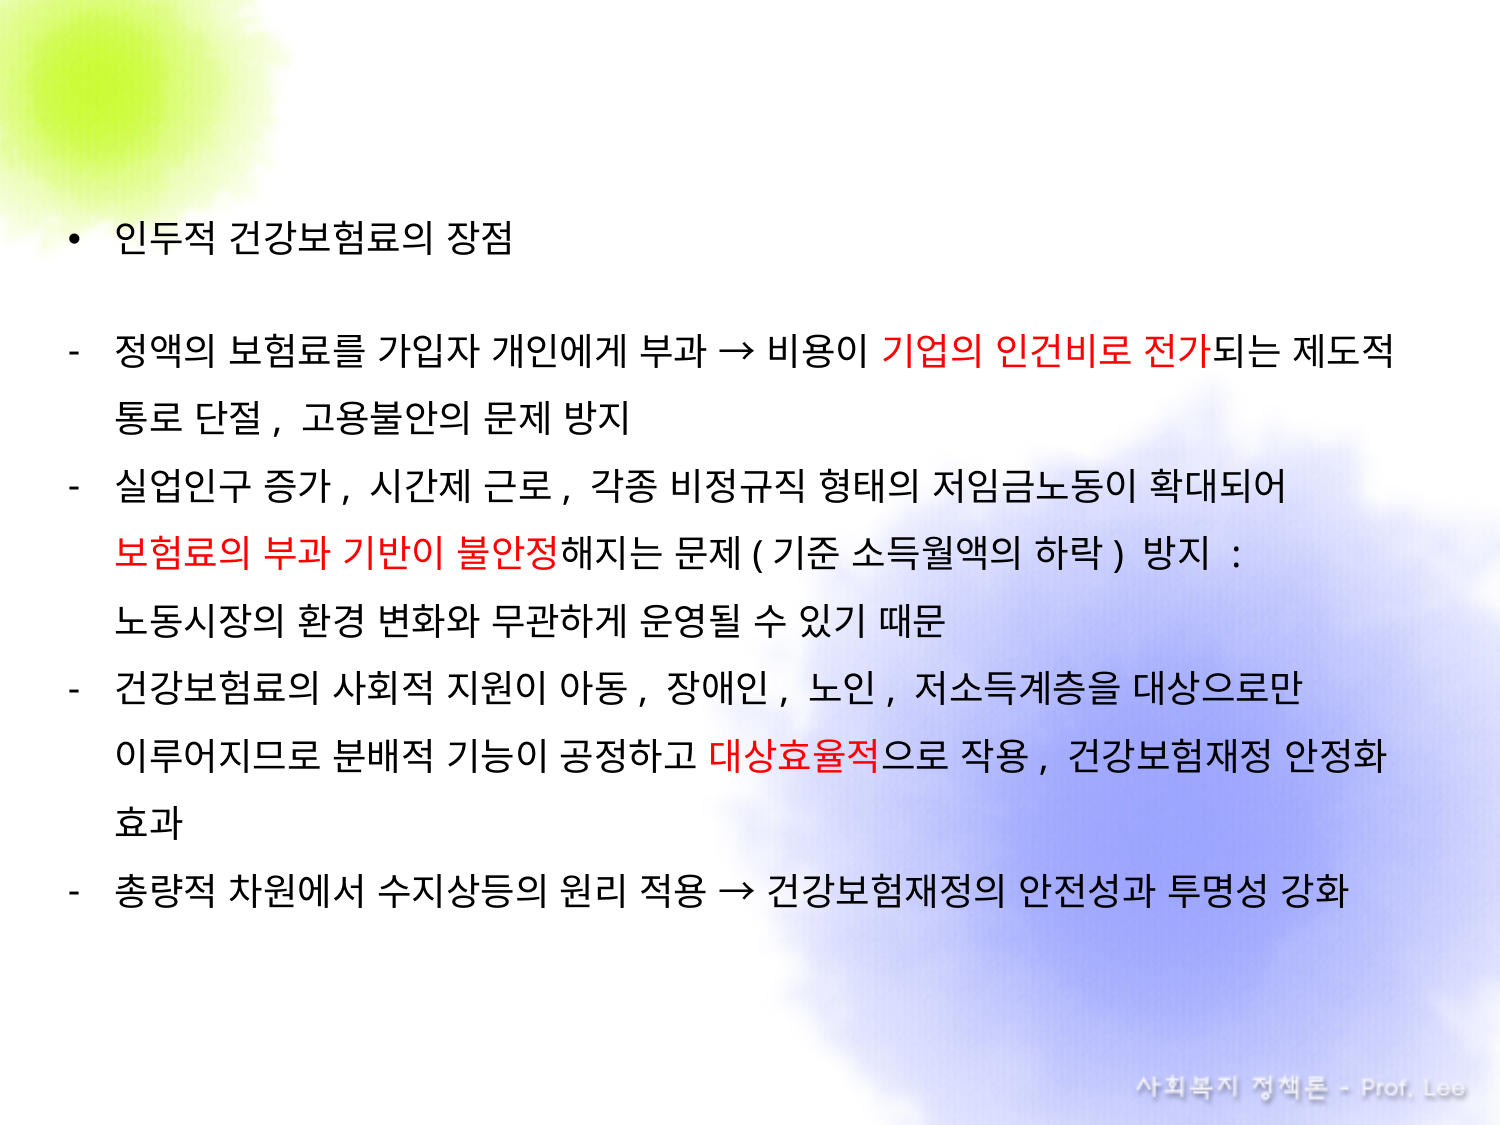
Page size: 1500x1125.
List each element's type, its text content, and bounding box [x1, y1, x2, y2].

picture [0, 0, 1500, 1125]
text_box 인두적 건강보험료의 장점 정액의 보험료를 가입자 개인에게 부과 → 비용이 기업의 인건비로 전가되는 제도적 통로 단절, 고용불안의 문제 방지 실업인구 증가, 시간제 근로, 각종 비정규직 형태의 저임금노동이 확대되어 보험료의 부과 기반이 불안정해지는 문제(기준 소득월액의 하락) 방지 : 노동시장의 환경 변화와 무관하게 운영될 수 있기 때문 건강보험료의 사회적 지원이 아동, 장애인, 노인, 저소득계층을 대상으로만 이루어지므로 분배적 기능이 공정하고 대상효율적으로 작용, 건강보험재정 안정화 효과 총량적 차원에서 수지상등의 원리 적용 → 건강보험재정의 안전성과 투명성 강화 [53, 208, 1441, 921]
